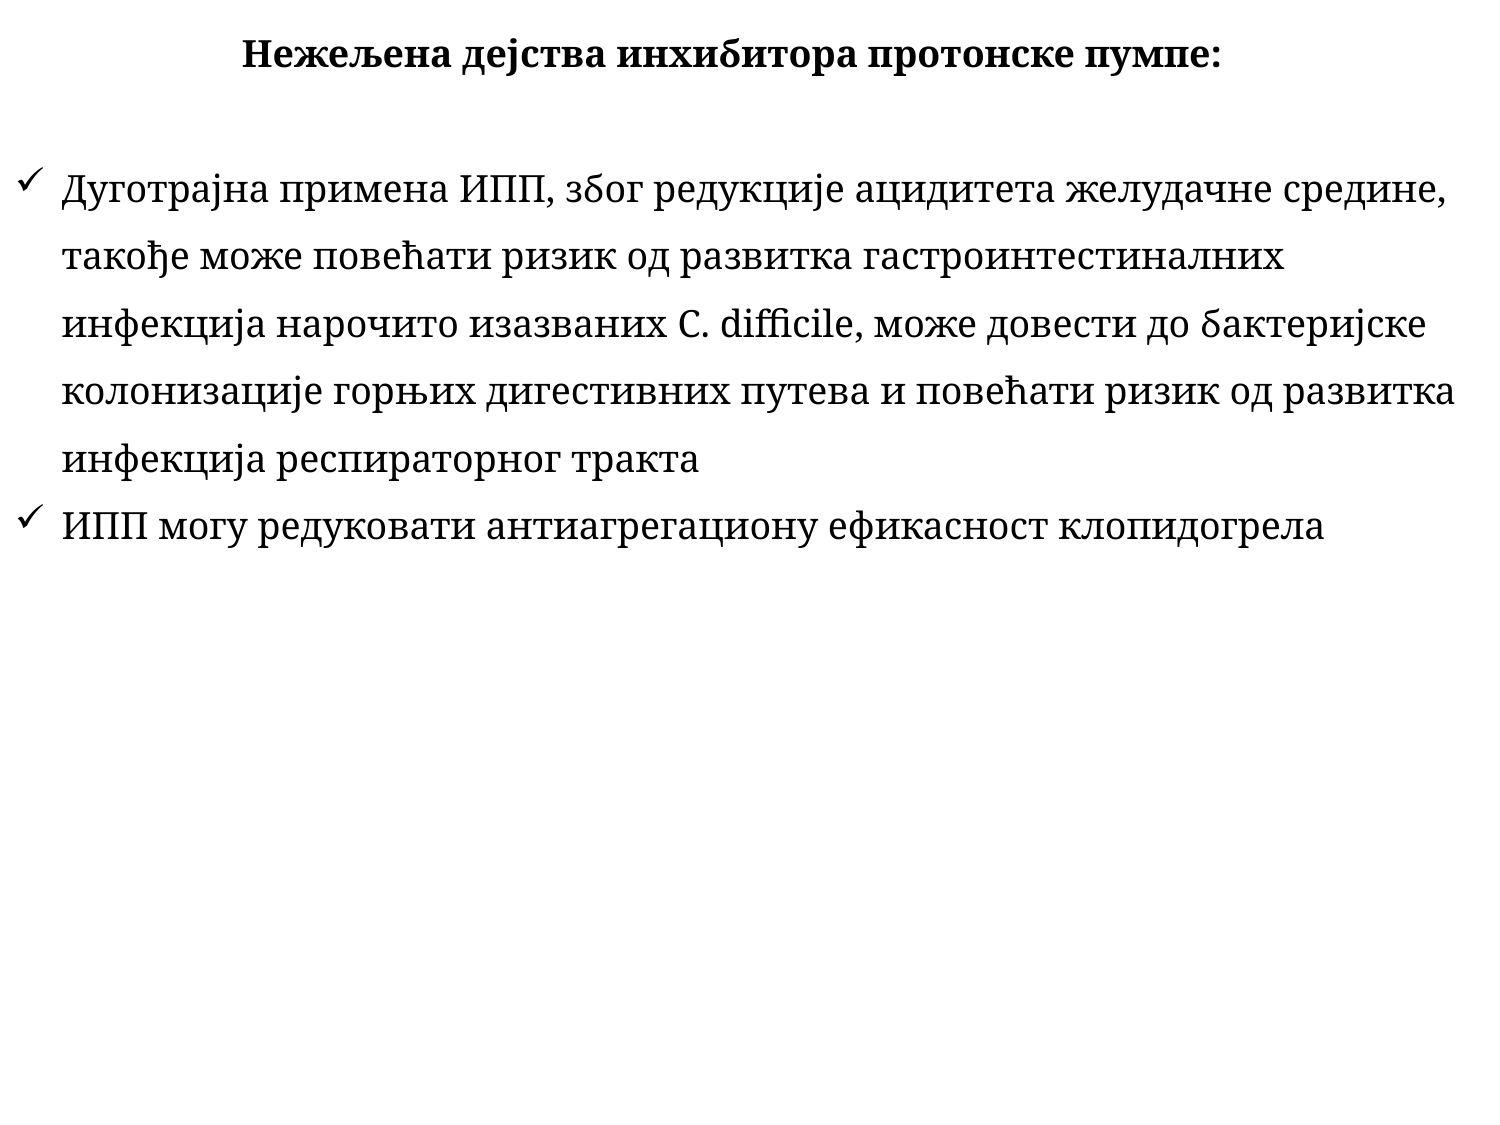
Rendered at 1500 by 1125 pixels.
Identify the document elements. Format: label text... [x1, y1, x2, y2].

text_box Нежељена дејства инхибитора протонске пумпе: Дуготрајна примена ИПП, због редукције ацидитета желудачне средине, такође може повећати ризик од развитка гастроинтестиналних инфекција нарочито изазваних C. difficile, може довести до бактеријске колонизације горњих дигестивних путева и повећати ризик од развитка инфекција респираторног тракта ИПП могу редуковати антиагрегациону ефикасност клопидогрела [0, 0, 1475, 555]
